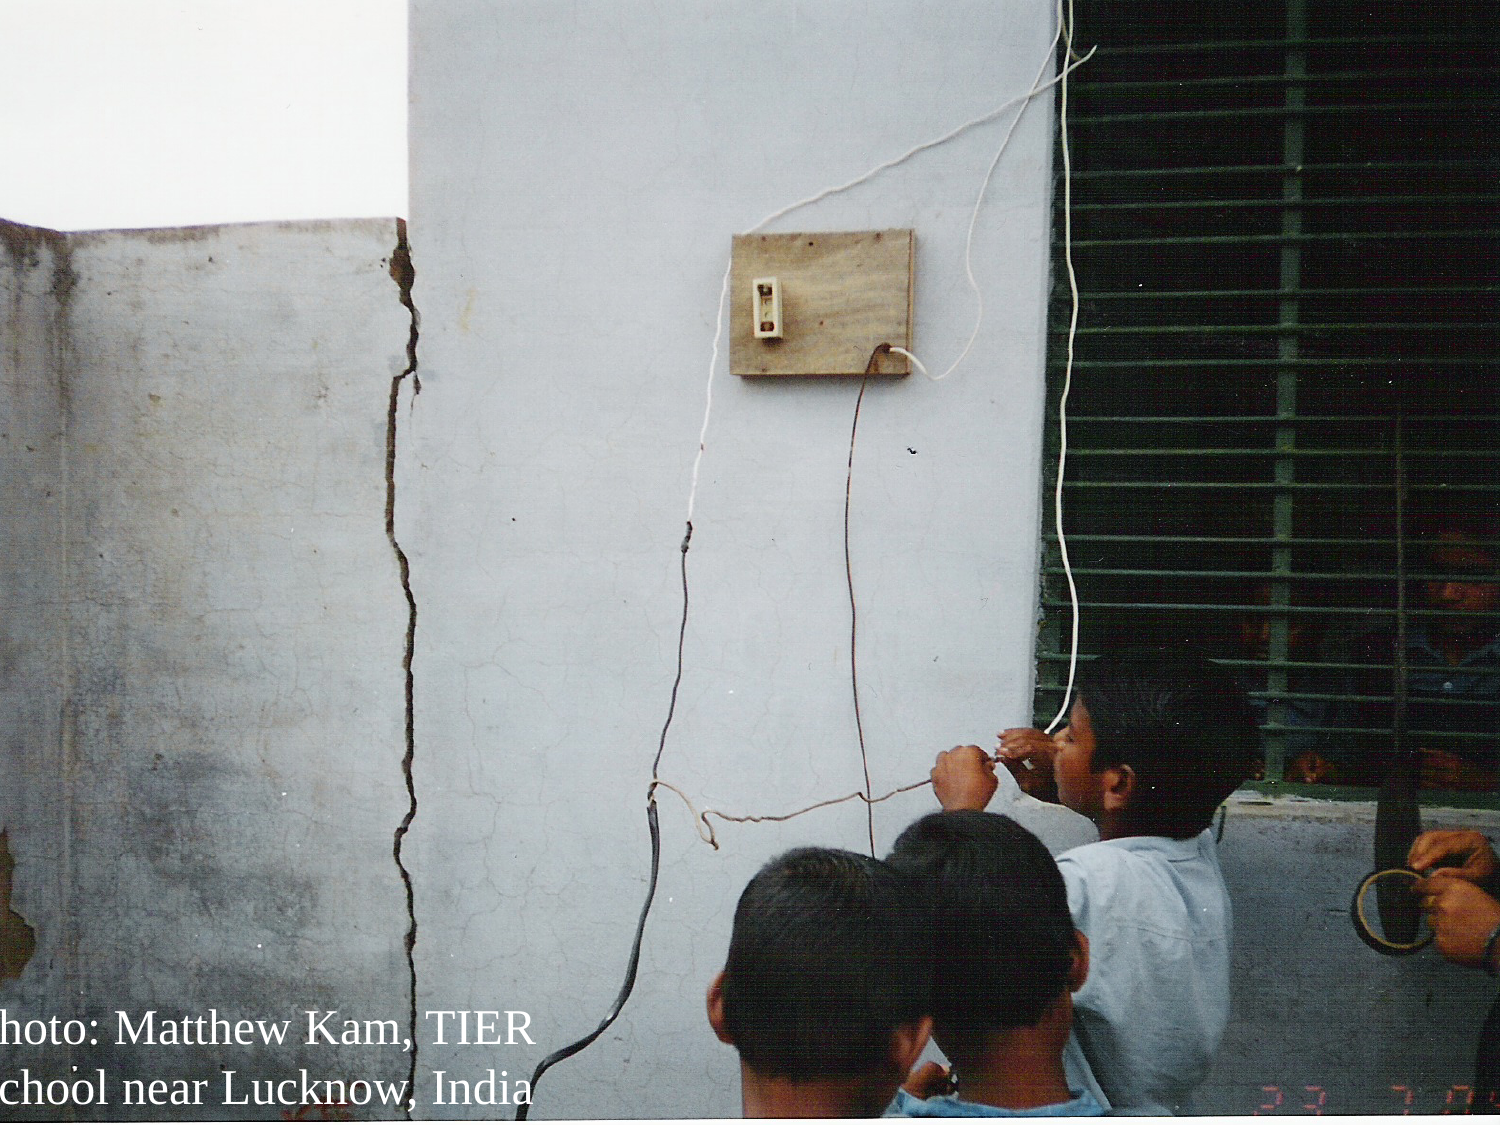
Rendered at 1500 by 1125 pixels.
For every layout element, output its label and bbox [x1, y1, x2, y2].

list [0, 0, 1500, 1125]
